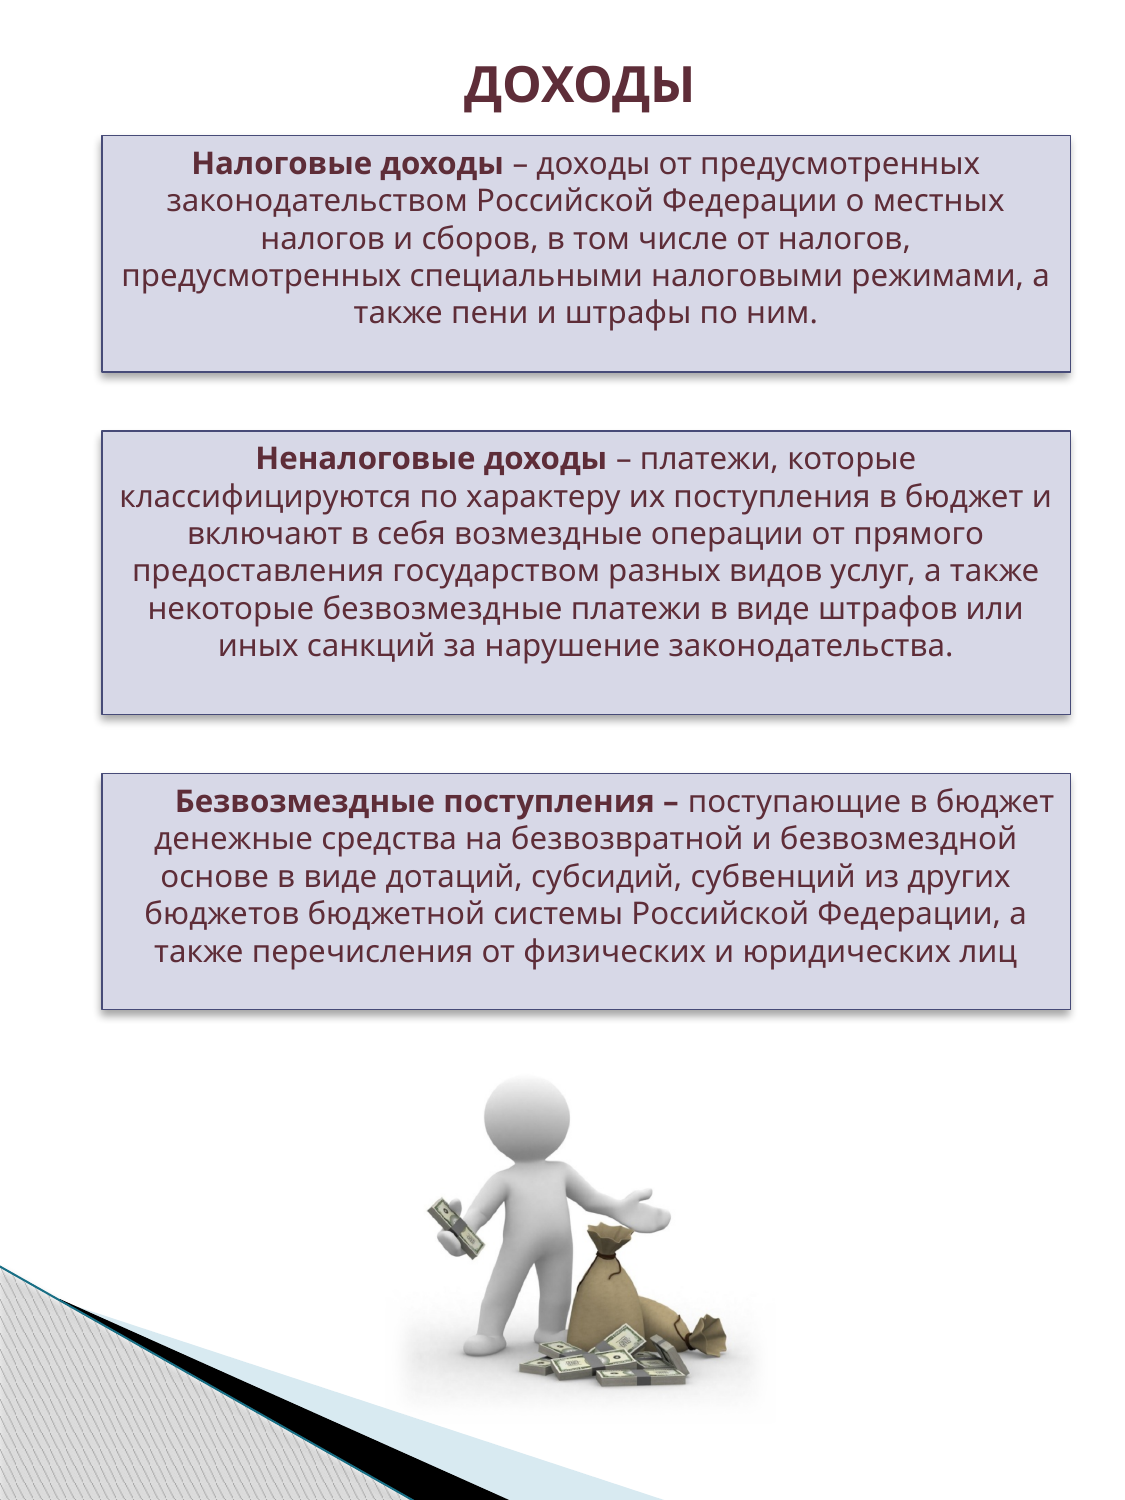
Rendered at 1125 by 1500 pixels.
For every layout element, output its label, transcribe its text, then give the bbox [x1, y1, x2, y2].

text_box Безвозмездные поступления – поступающие в бюджет денежные средства на безвозвратной и безвозмездной основе в виде дотаций, субсидий, субвенций из других бюджетов бюджетной системы Российской Федерации, а также перечисления от физических и юридических лиц [101, 773, 1071, 1010]
list Неналоговые доходы – платежи, которые классифицируются по характеру их поступления в бюджет и включают в себя возмездные операции от прямого предоставления государством разных видов услуг, а также некоторые безвозмездные платежи в виде штрафов или иных санкций за нарушение законодательства. [101, 430, 1071, 715]
list Налоговые доходы – доходы от предусмотренных законодательством Российской Федерации о местных налогов и сборов, в том числе от налогов, предусмотренных специальными налоговыми режимами, а также пени и штрафы по ним. [101, 135, 1071, 373]
title ДОХОДЫ [90, 29, 1071, 136]
picture [385, 1045, 776, 1424]
